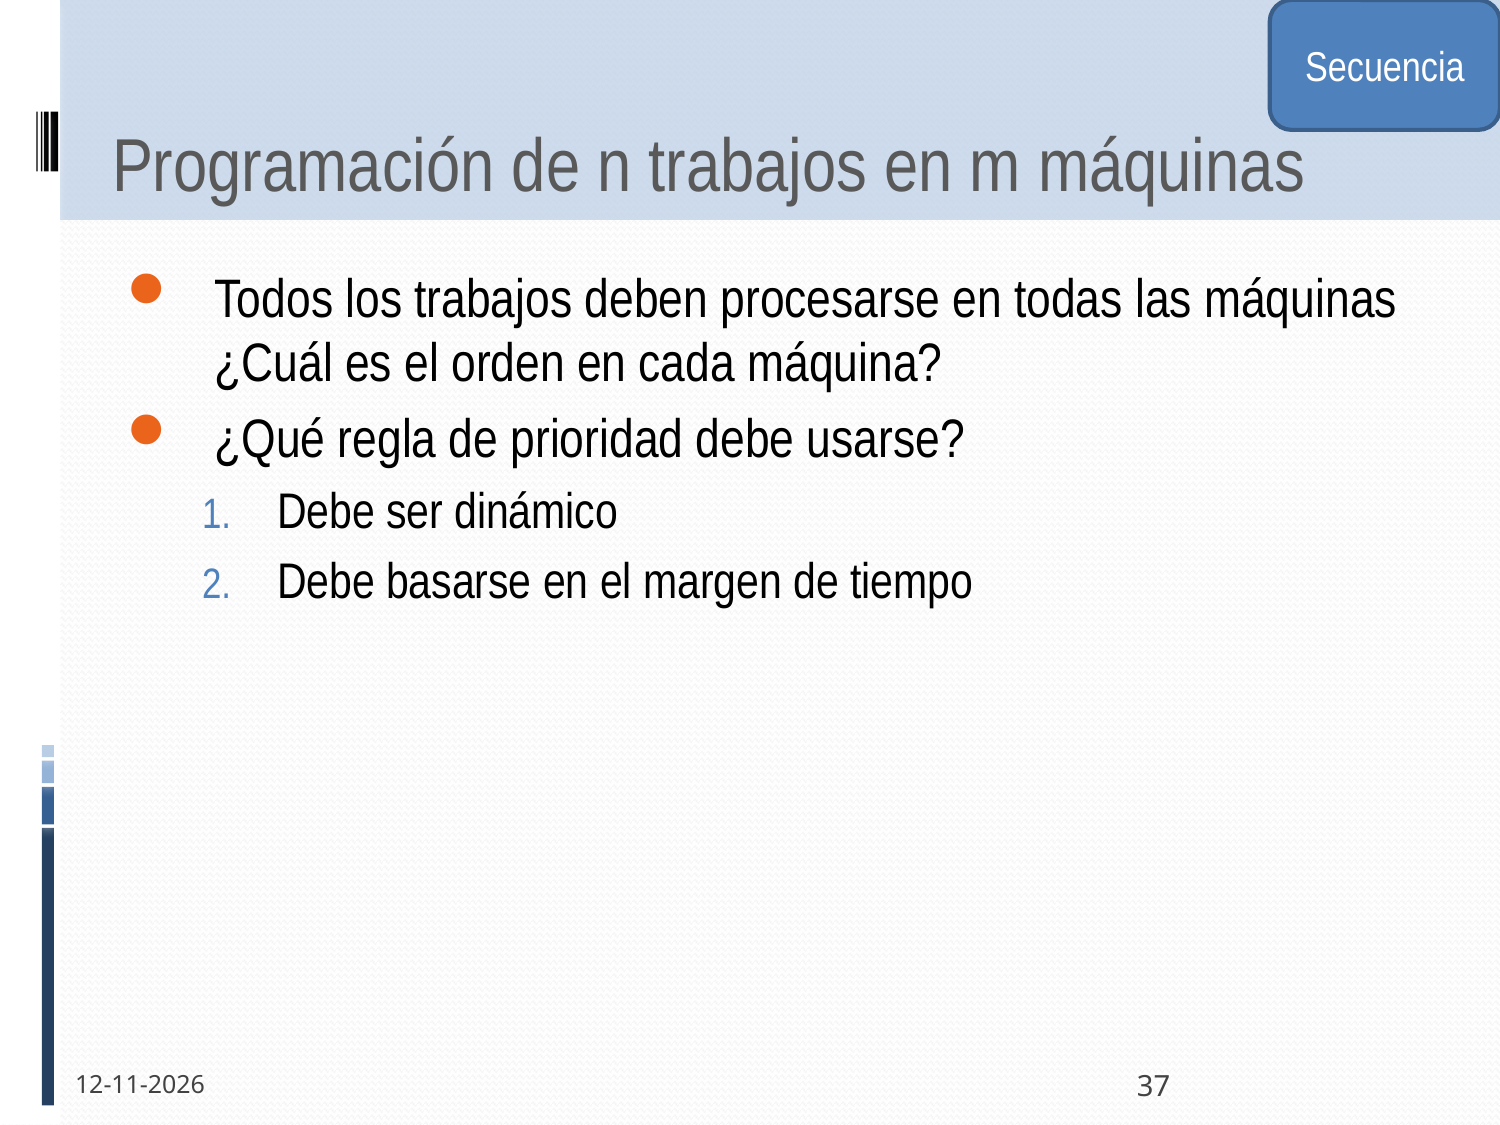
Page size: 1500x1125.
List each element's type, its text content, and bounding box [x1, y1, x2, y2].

text_box Secuencia [1267, 0, 1500, 132]
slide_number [75, 1042, 243, 1103]
slide_number 37 [1045, 1046, 1171, 1107]
title Programación de n trabajos en m máquinas [111, 18, 1436, 207]
list Todos los trabajos deben procesarse en todas las máquinas ¿Cuál es el orden en cada máquina? ¿Qué regla de prioridad debe usarse? Debe ser dinámico Debe basarse en el margen de tiempo [111, 255, 1436, 1038]
